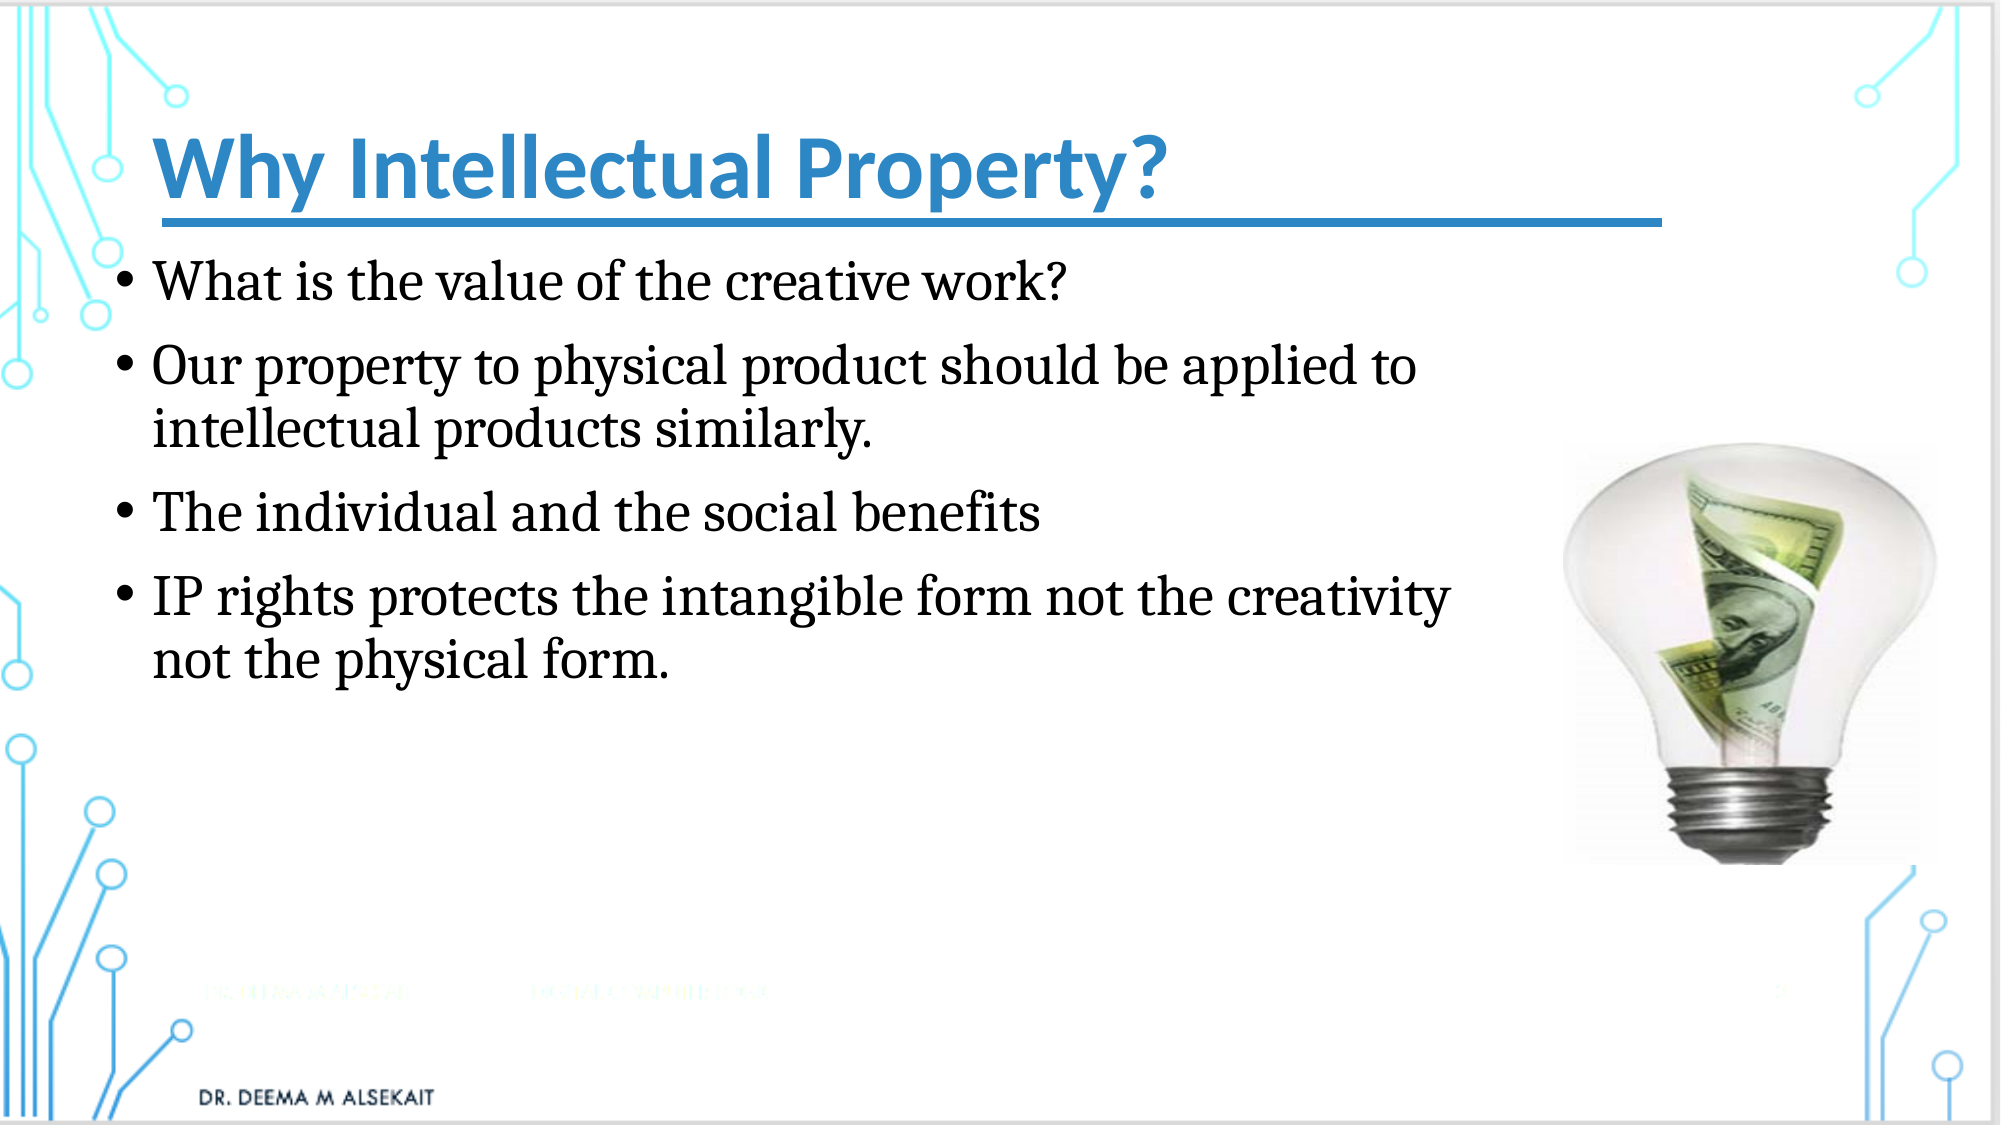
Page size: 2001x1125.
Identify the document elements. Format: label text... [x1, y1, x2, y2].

list What is the value of the creative work? Our property to physical product should be applied to intellectual products similarly. The individual and the social benefits IP rights protects the intangible form not the creativity not the physical form. [99, 243, 1532, 986]
title Why Intellectual Property? [137, 59, 1863, 278]
picture [0, 0, 2001, 1125]
